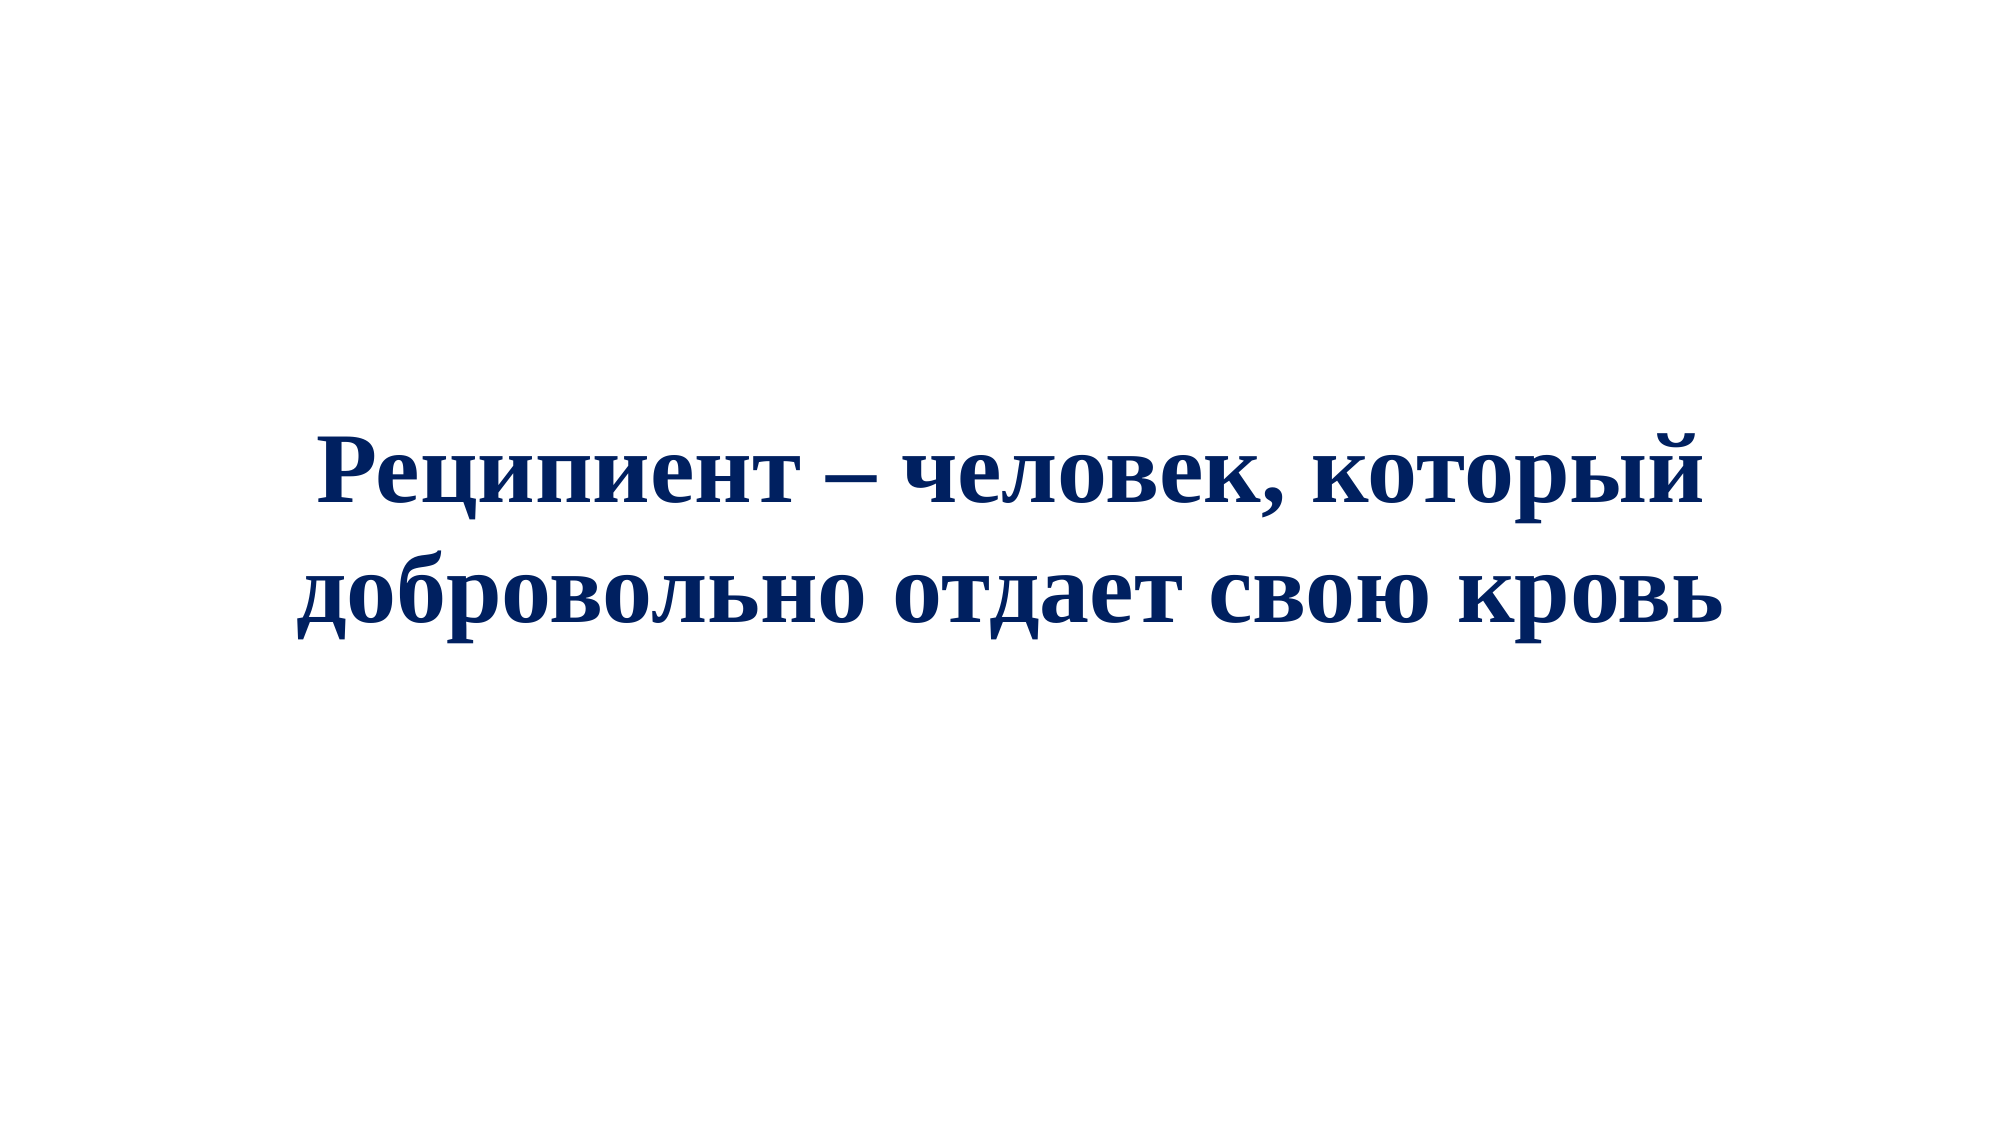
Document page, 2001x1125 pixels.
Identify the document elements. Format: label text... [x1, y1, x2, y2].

text_box Реципиент – человек, который добровольно отдает свою кровь [21, 395, 2000, 650]
